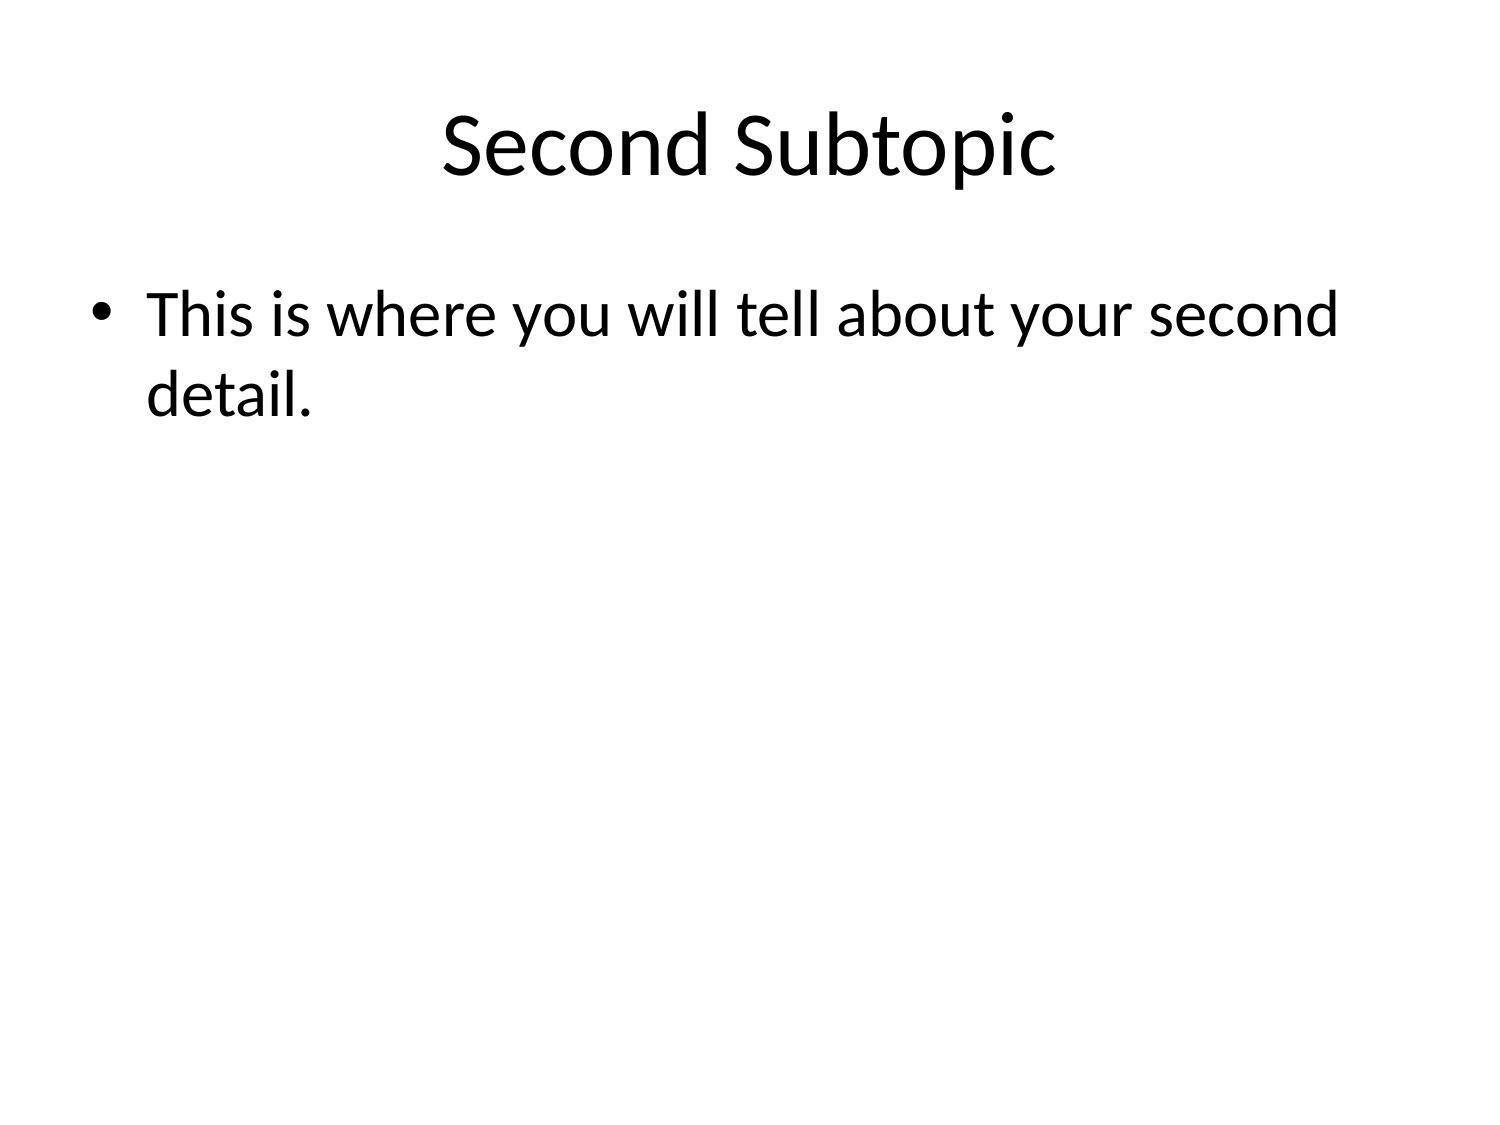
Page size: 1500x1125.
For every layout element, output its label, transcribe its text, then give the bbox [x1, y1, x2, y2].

list This is where you will tell about your second detail. [75, 262, 1425, 1005]
title Second Subtopic [75, 45, 1425, 233]
